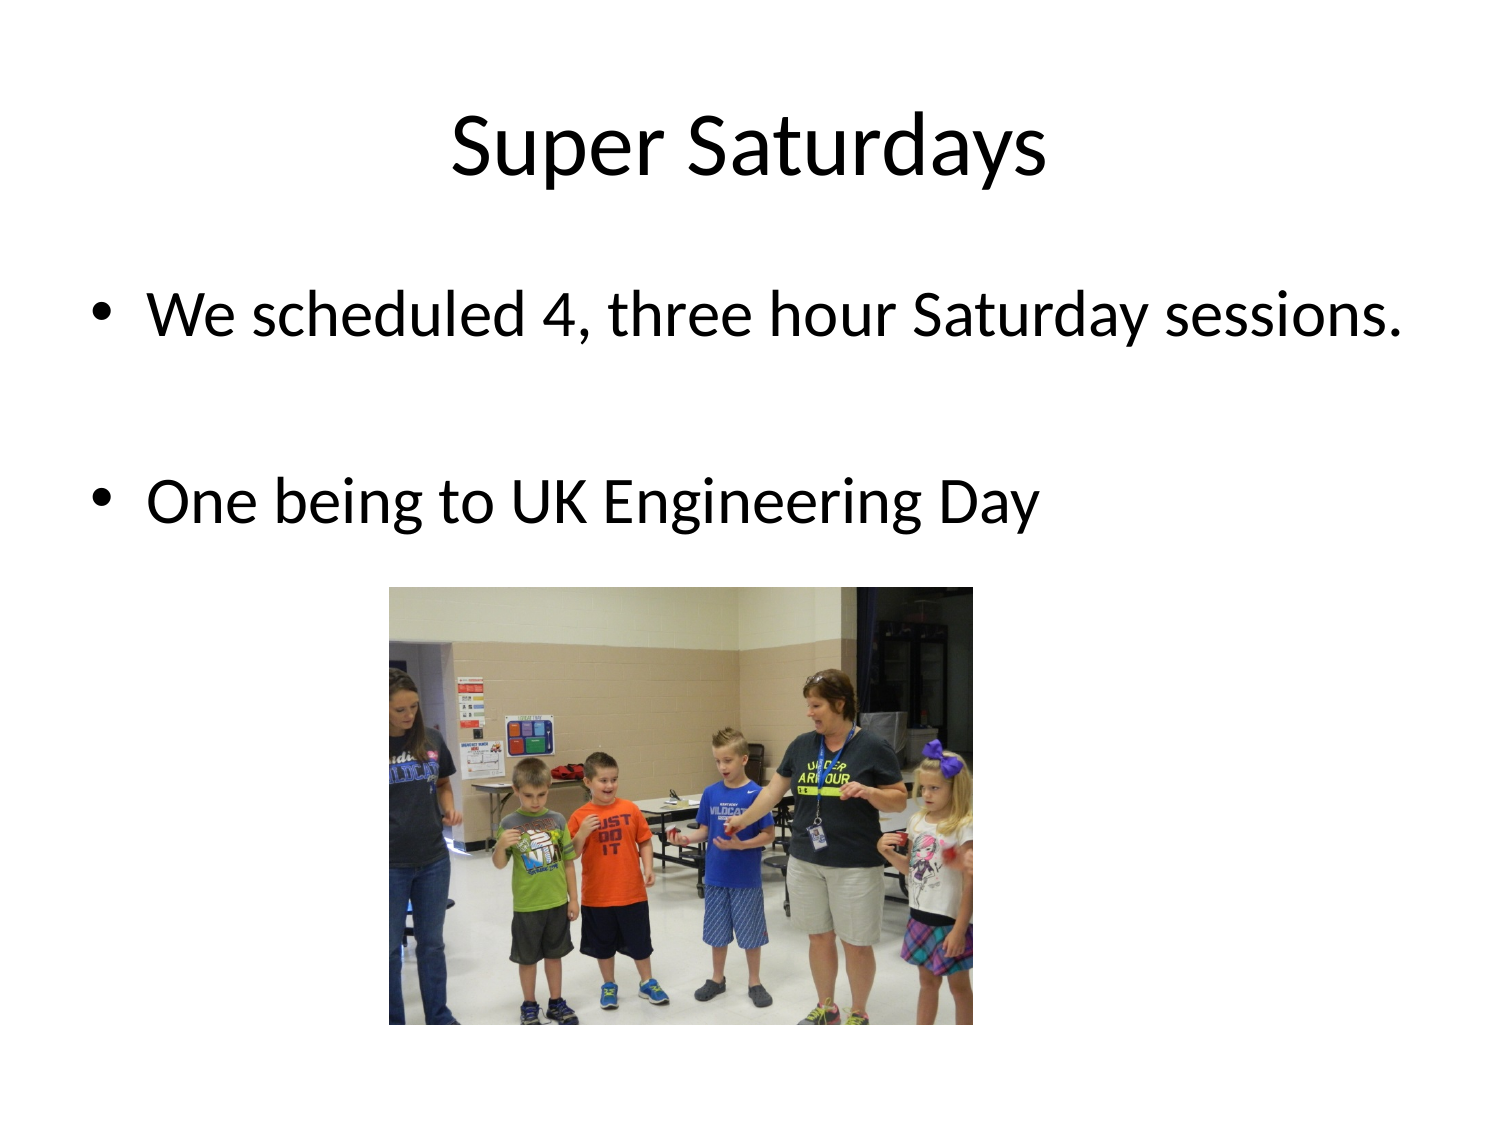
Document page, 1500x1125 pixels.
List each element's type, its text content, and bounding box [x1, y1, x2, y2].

list We scheduled 4, three hour Saturday sessions. One being to UK Engineering Day [75, 262, 1425, 1005]
title Super Saturdays [75, 45, 1425, 233]
picture [389, 587, 974, 1026]
